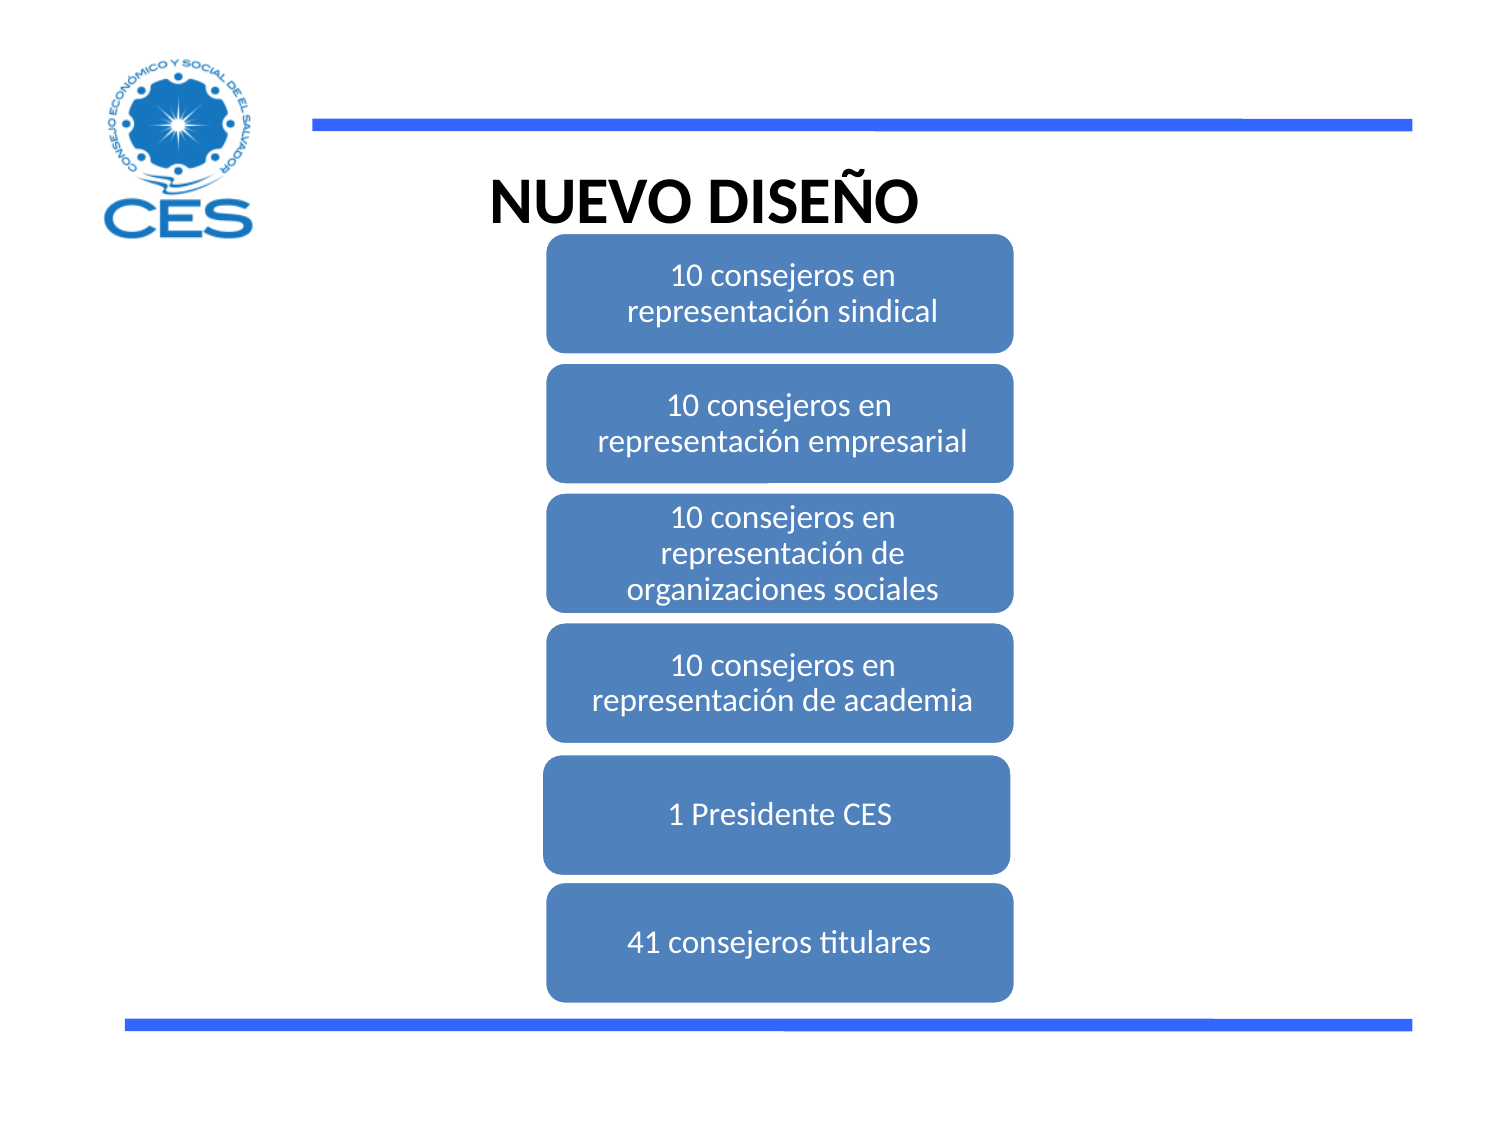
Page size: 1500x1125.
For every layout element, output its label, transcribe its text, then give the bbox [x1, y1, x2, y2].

text_box NUEVO DISEÑO [374, 149, 1050, 230]
picture [37, 49, 326, 254]
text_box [124, 231, 1436, 1006]
